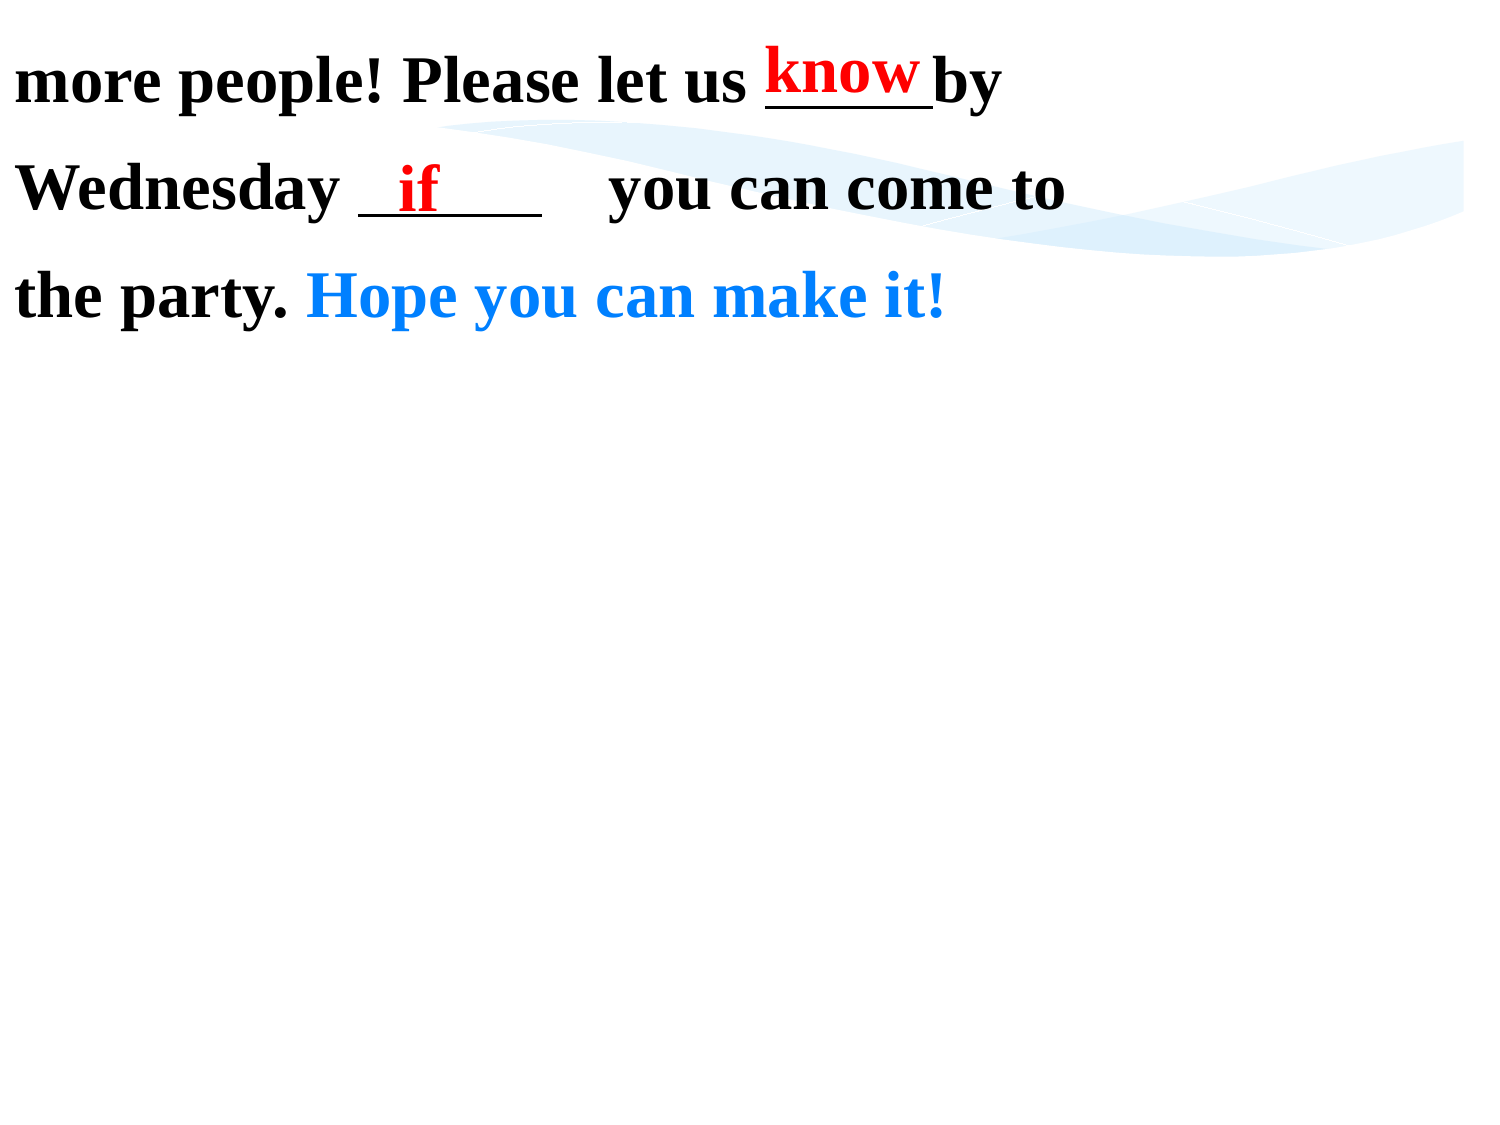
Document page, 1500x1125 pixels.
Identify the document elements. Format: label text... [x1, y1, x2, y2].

text_box more people! Please let us by Wednesday you can come to the party. Hope you can make it! [0, 0, 1188, 339]
text_box if [383, 137, 455, 232]
text_box know [750, 18, 936, 114]
